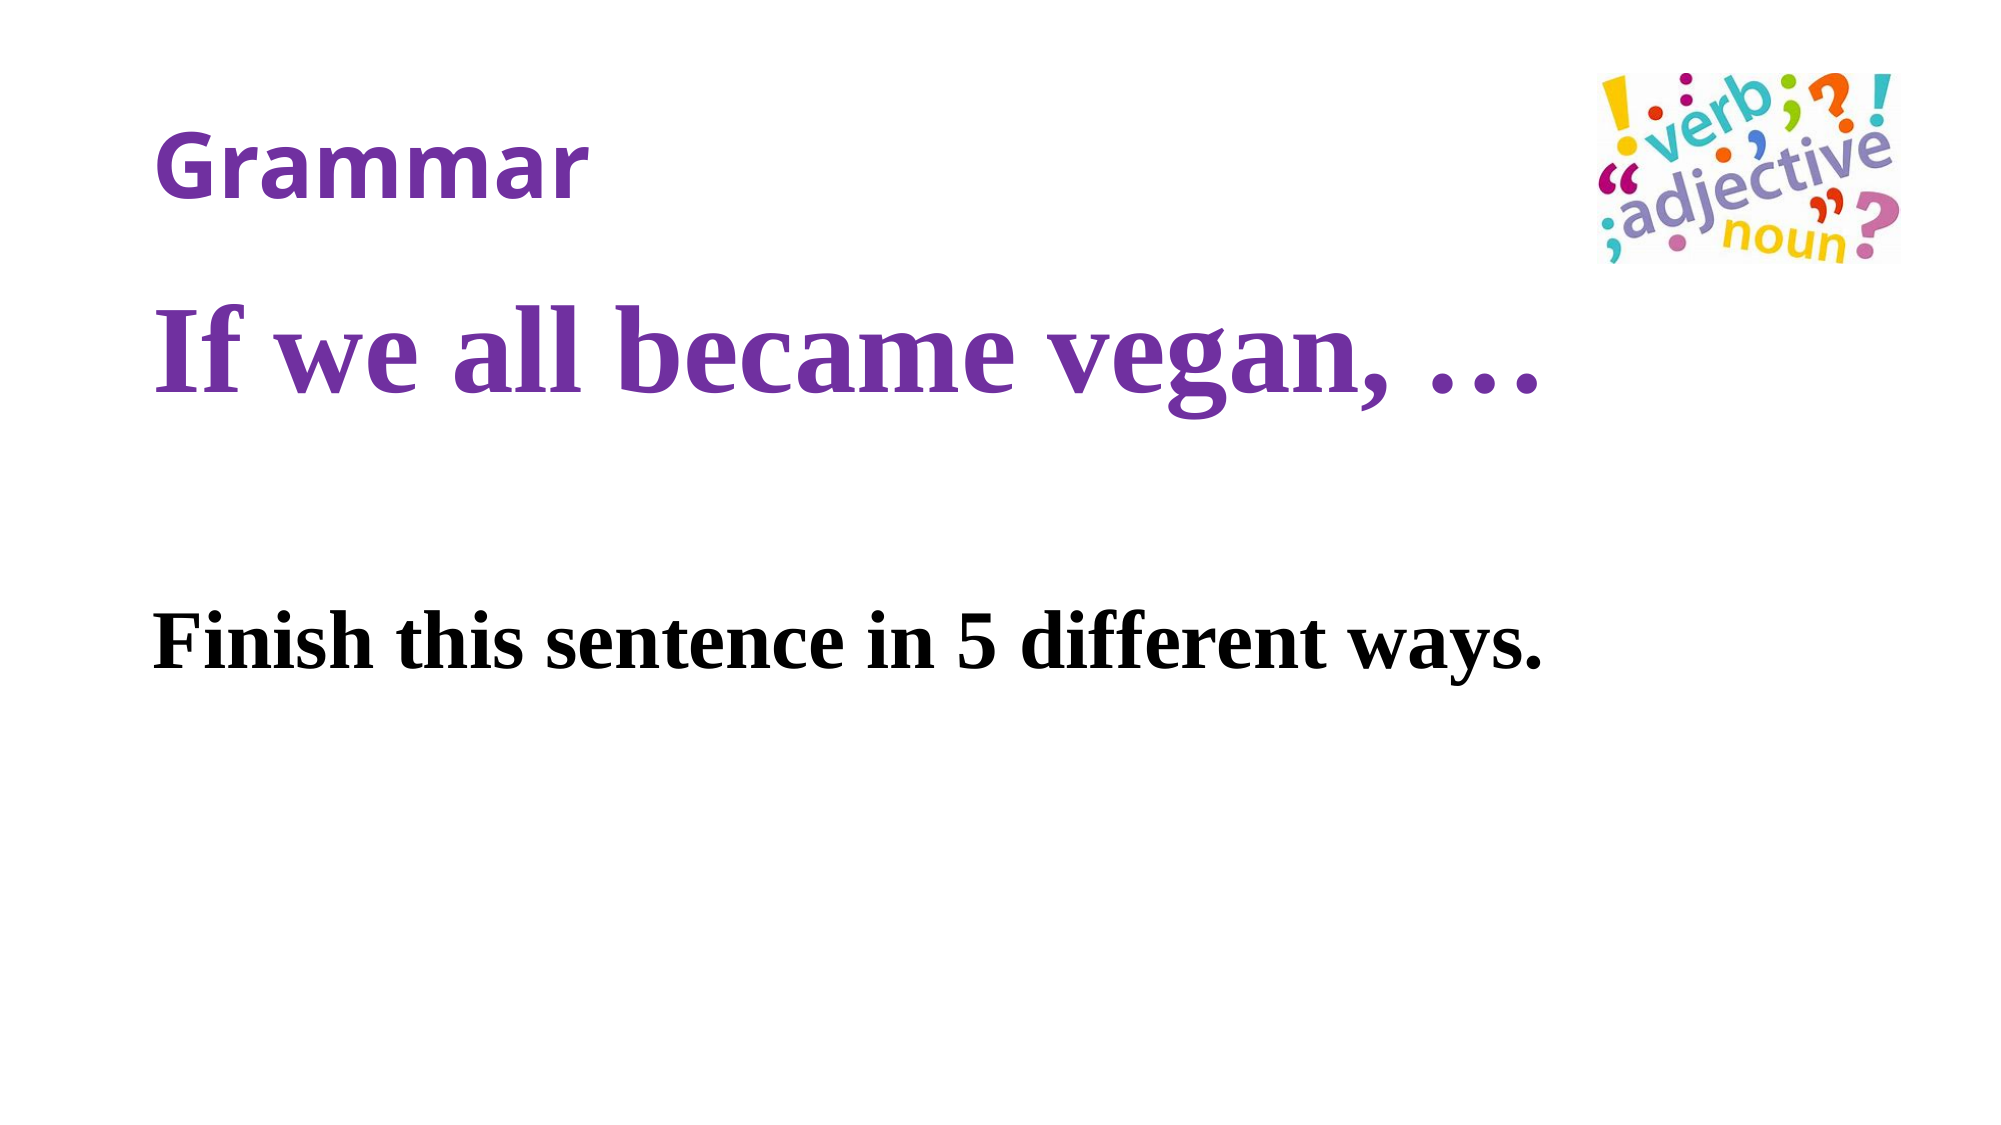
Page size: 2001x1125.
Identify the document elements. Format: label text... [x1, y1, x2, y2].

picture [1597, 73, 1901, 264]
title Grammar [137, 59, 1863, 277]
list If we all became vegan, … Finish this sentence in 5 different ways. [137, 277, 1863, 1014]
